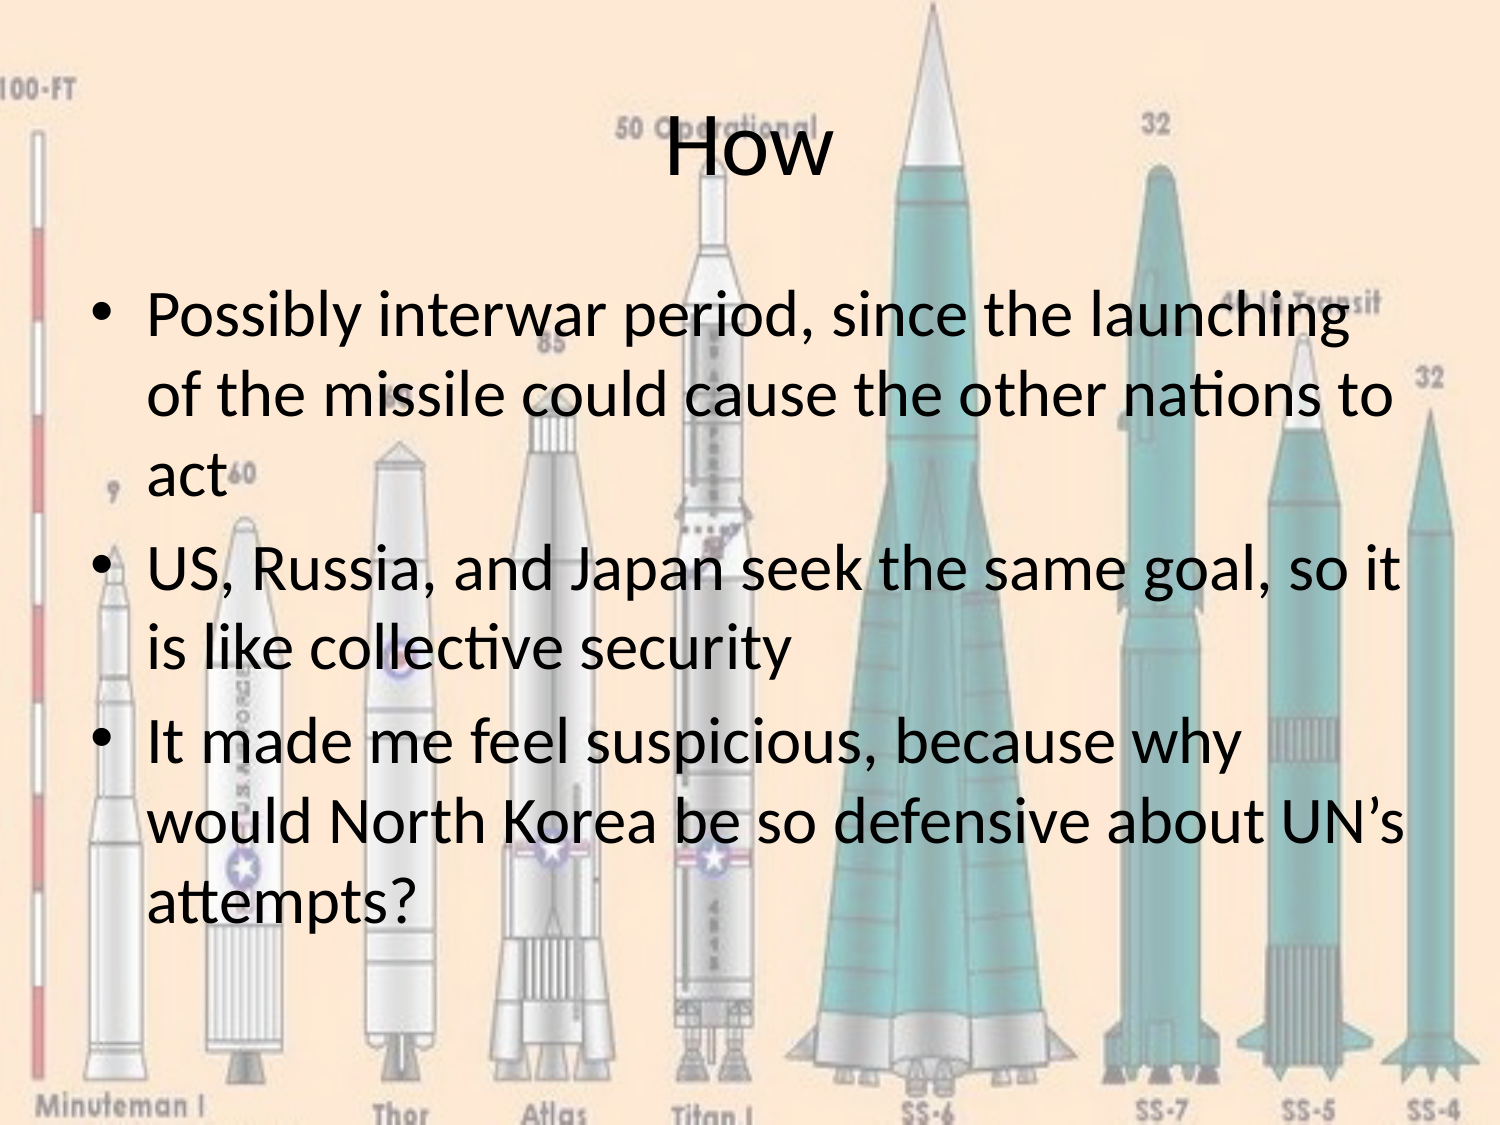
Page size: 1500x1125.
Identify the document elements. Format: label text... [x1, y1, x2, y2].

list Possibly interwar period, since the launching of the missile could cause the other nations to act US, Russia, and Japan seek the same goal, so it is like collective security It made me feel suspicious, because why would North Korea be so defensive about UN’s attempts? [75, 262, 1425, 1005]
title How [75, 45, 1425, 233]
